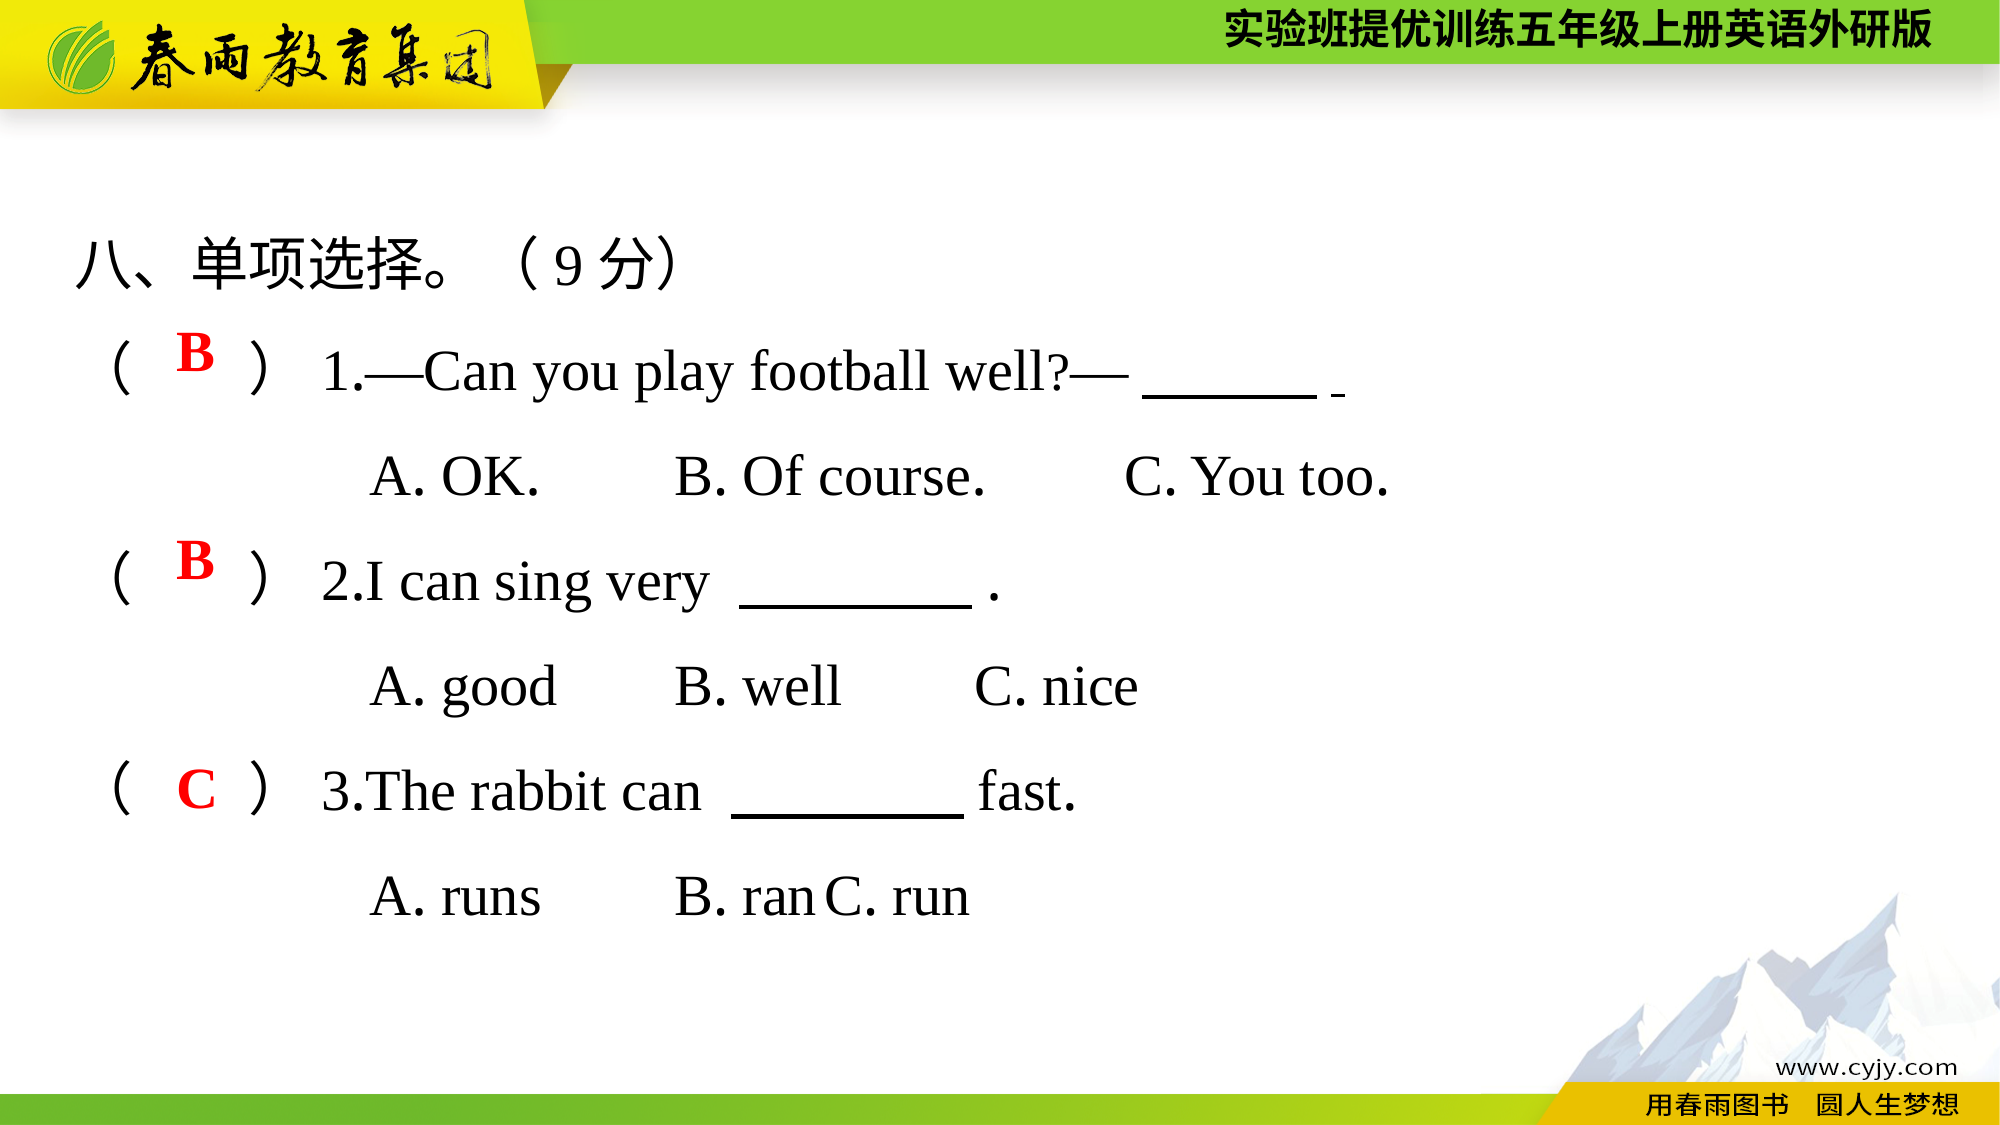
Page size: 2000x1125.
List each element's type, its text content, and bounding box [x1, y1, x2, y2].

text_box C [161, 742, 234, 828]
list 八、单项选择。（9分） （ ）1.—Can you play football well?— . A. OK. B. Of course. C. You too. （ ）2.I can sing very . A. good B. well C. nice （ ）3.The rabbit can fast. A. runs B. ran C. run [59, 184, 1944, 942]
picture [0, 0, 2000, 1125]
text_box B [161, 513, 231, 599]
text_box B [161, 305, 231, 391]
